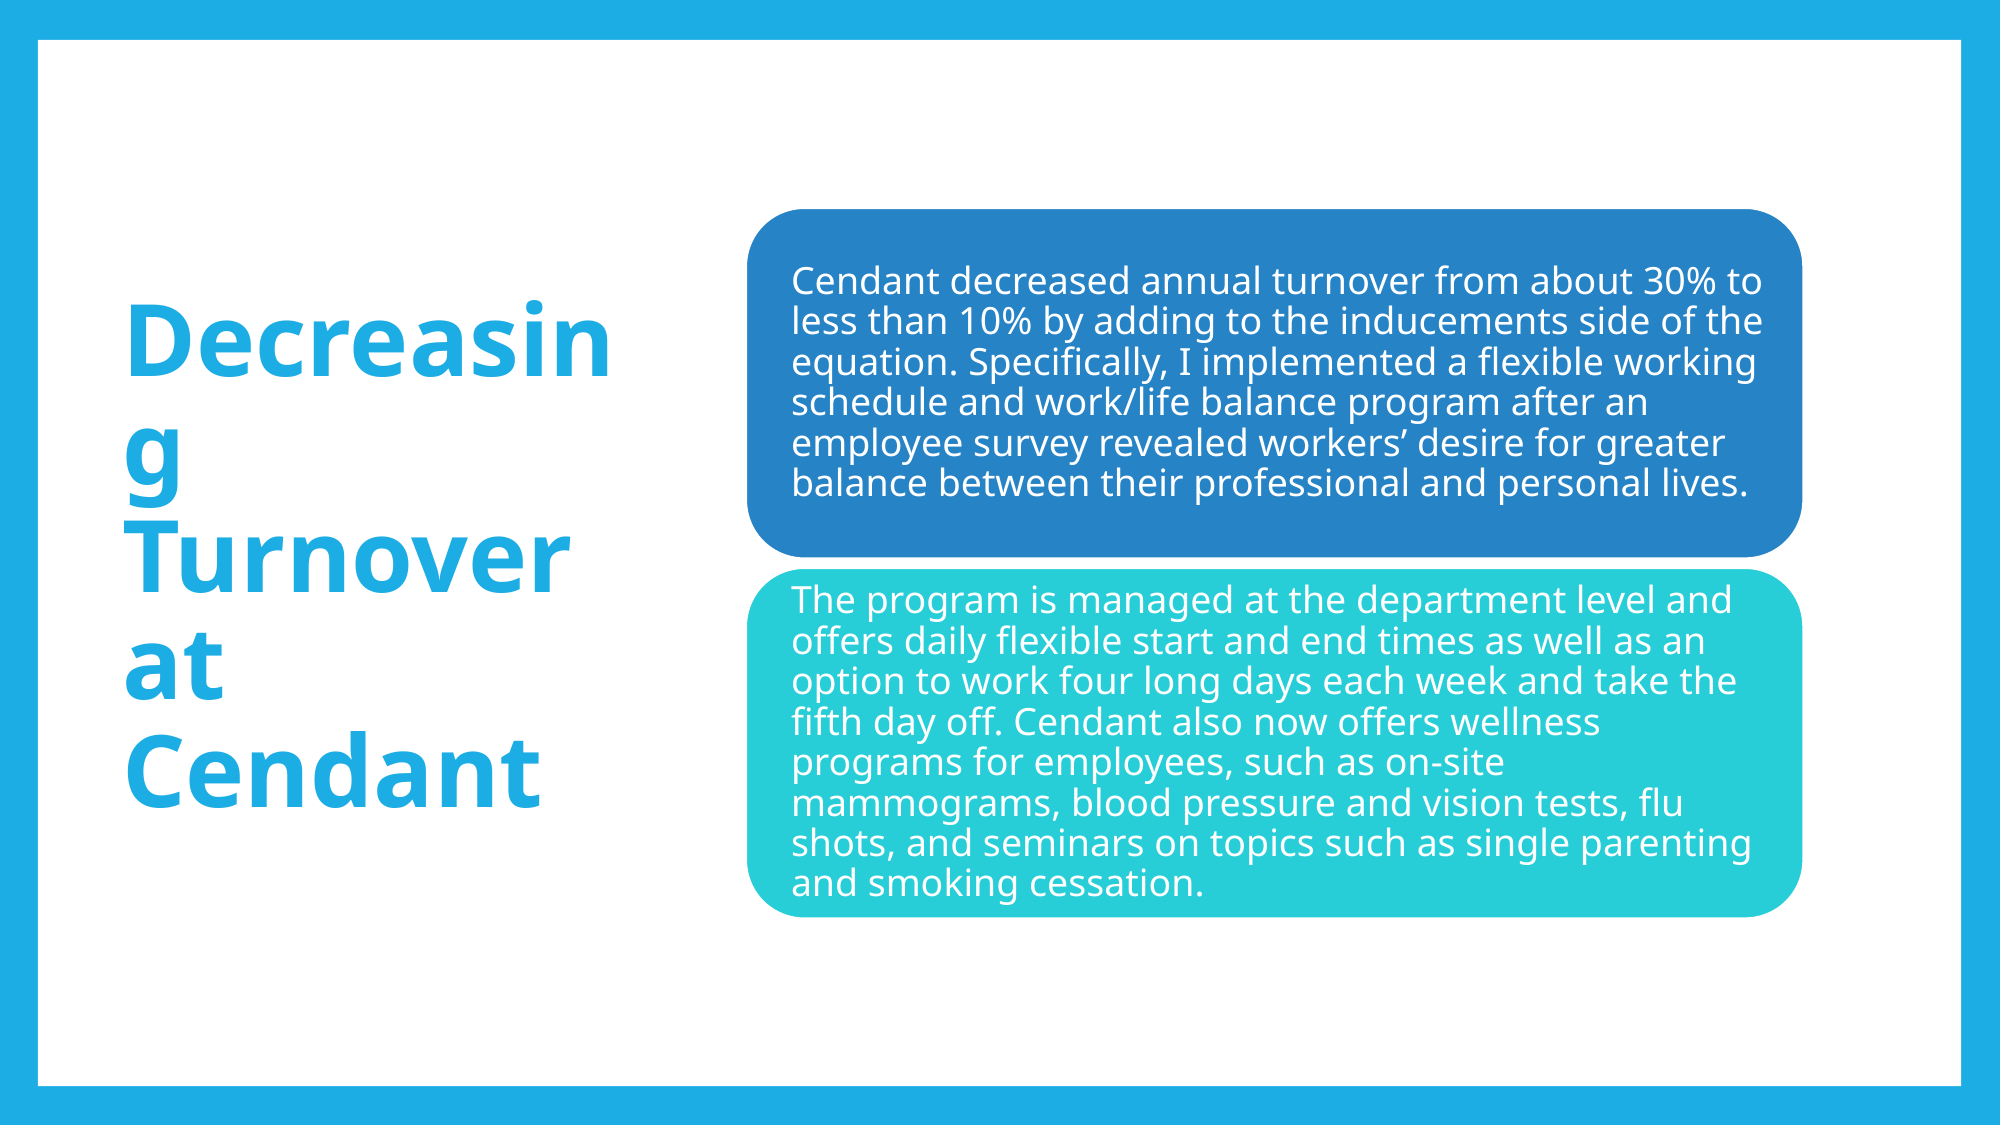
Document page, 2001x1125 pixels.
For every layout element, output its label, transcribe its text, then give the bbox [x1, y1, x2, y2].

title Decreasing Turnover at Cendant [107, 99, 659, 1020]
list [745, 196, 1805, 931]
